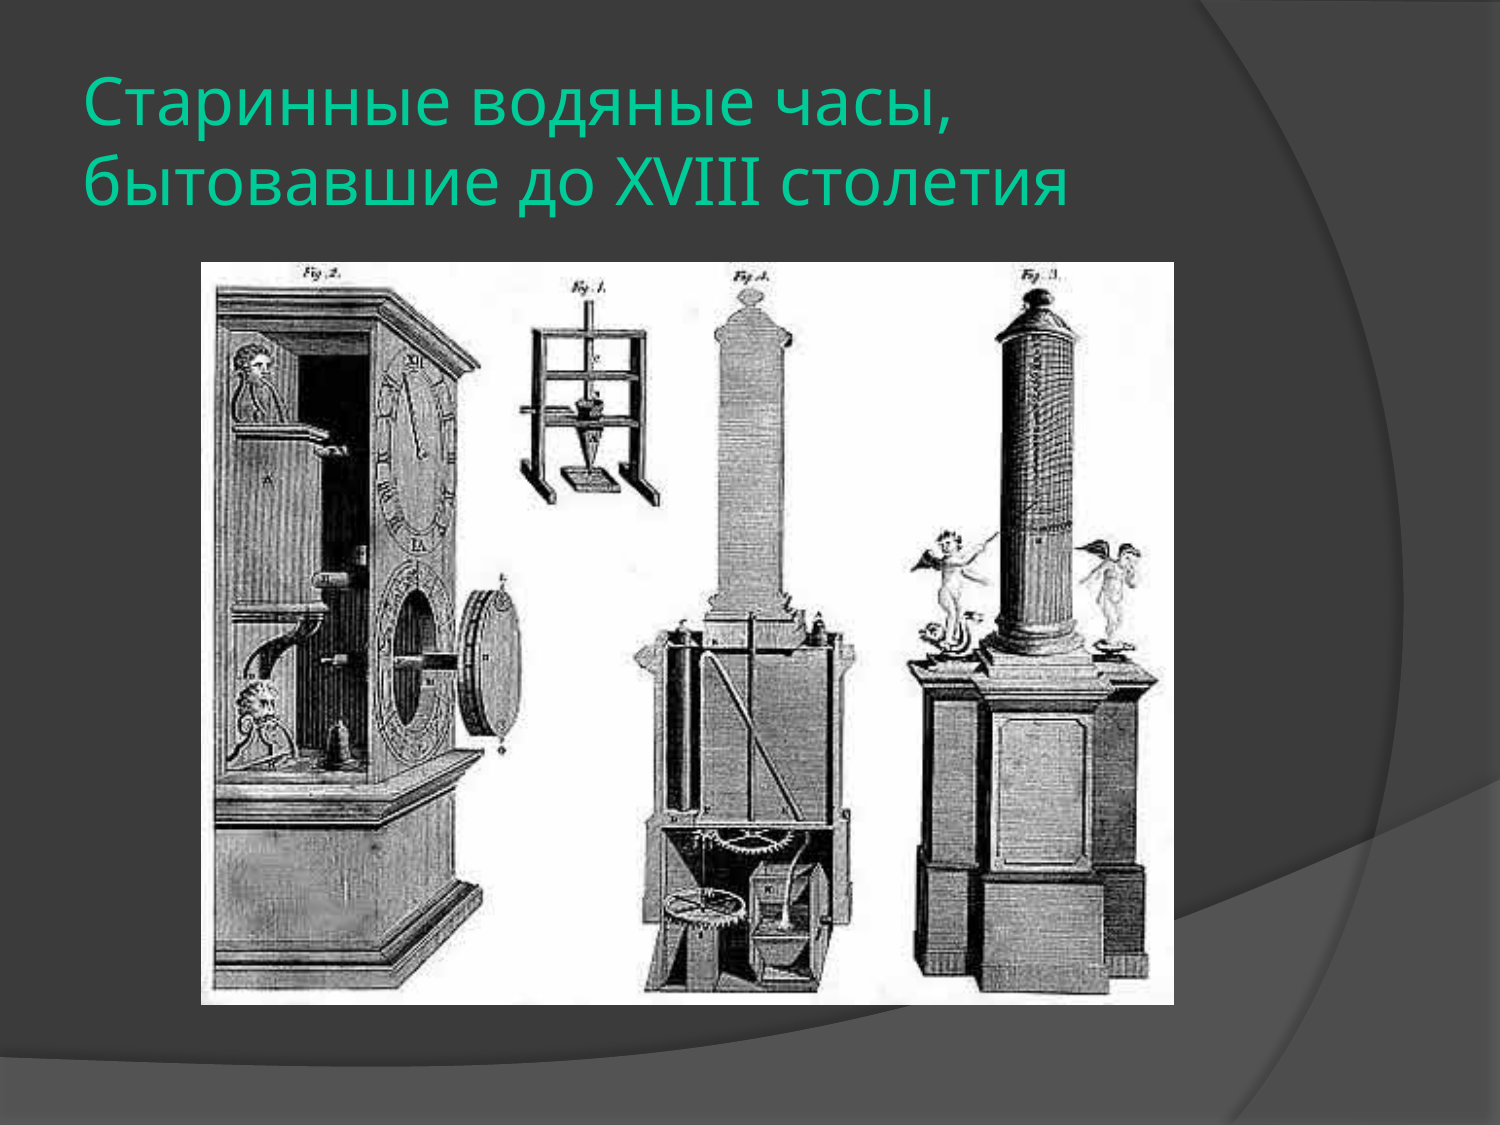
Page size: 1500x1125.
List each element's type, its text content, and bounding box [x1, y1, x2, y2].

title Старинные водяные часы, бытовавшие до XVIII столетия [75, 45, 1300, 233]
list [201, 262, 1174, 1006]
